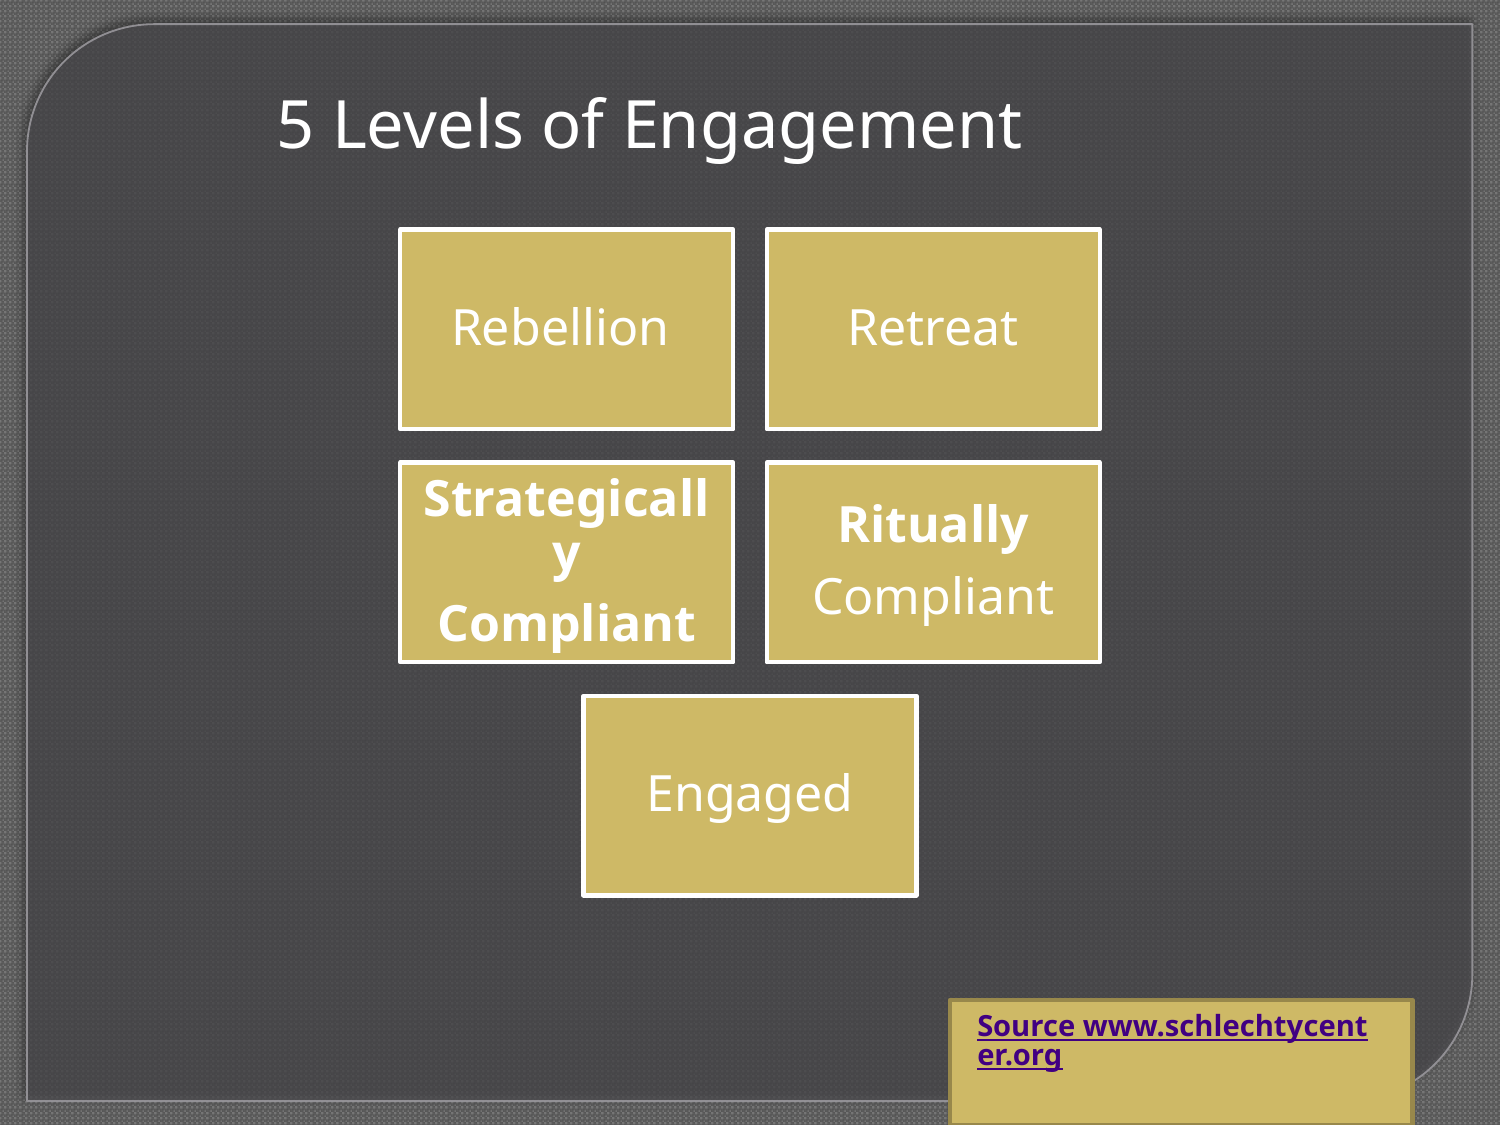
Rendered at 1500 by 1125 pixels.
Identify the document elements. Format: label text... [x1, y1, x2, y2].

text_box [249, 228, 1251, 897]
text_box 5 Levels of Engagement [174, 74, 1125, 170]
text_box Source www.schlechtycenter.org [962, 999, 1388, 1090]
text_box [948, 998, 1415, 1125]
